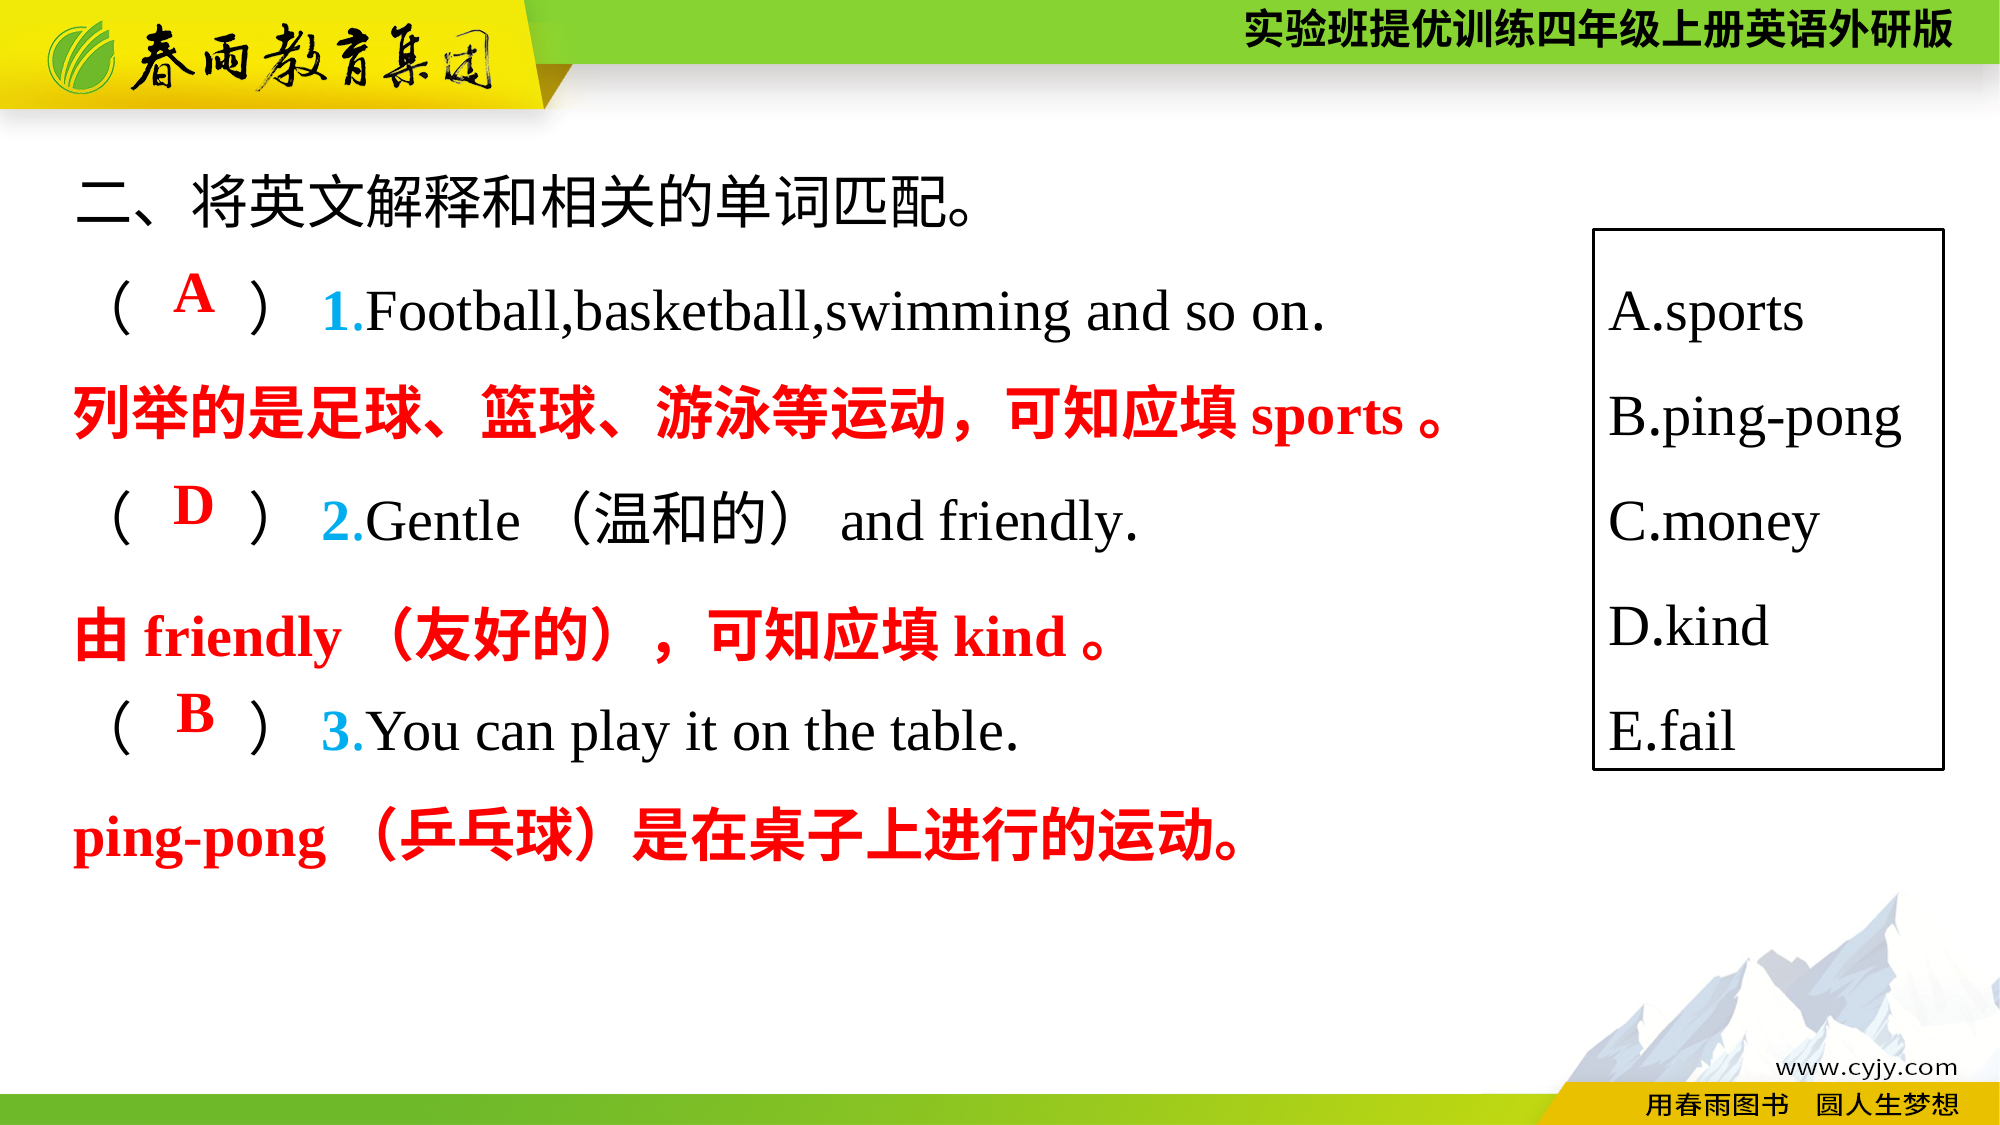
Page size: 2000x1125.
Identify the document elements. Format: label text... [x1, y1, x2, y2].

picture [0, 0, 2000, 1125]
text_box ping-pong（乒乓球）是在桌子上进行的运动。 [58, 755, 1943, 876]
text_box 由friendly（友好的），可知应填kind。 [57, 555, 1942, 676]
text_box B [161, 676, 231, 752]
text_box A [158, 246, 231, 332]
list 二、将英文解释和相关的单词匹配。 [59, 122, 1944, 229]
text_box （ ）1.Football,basketball,swimming and so on. （ ）2.Gentle（温和的）and friendly. （ ）3.You can play it on the table. [59, 229, 1593, 333]
text_box D [158, 458, 231, 544]
text_box （ ）1.Football,basketball,swimming and so on. （ ）2.Gentle（温和的）and friendly. （ ）3.You can play it on the table. [59, 676, 1593, 755]
text_box 列举的是足球、篮球、游泳等运动，可知应填sports。 [57, 333, 1942, 454]
text_box （ ）1.Football,basketball,swimming and so on. （ ）2.Gentle（温和的）and friendly. （ ）3.You can play it on the table. [59, 454, 1593, 555]
text_box A.sports B.ping-pong C.money D.kind E.fail [1593, 229, 1944, 770]
